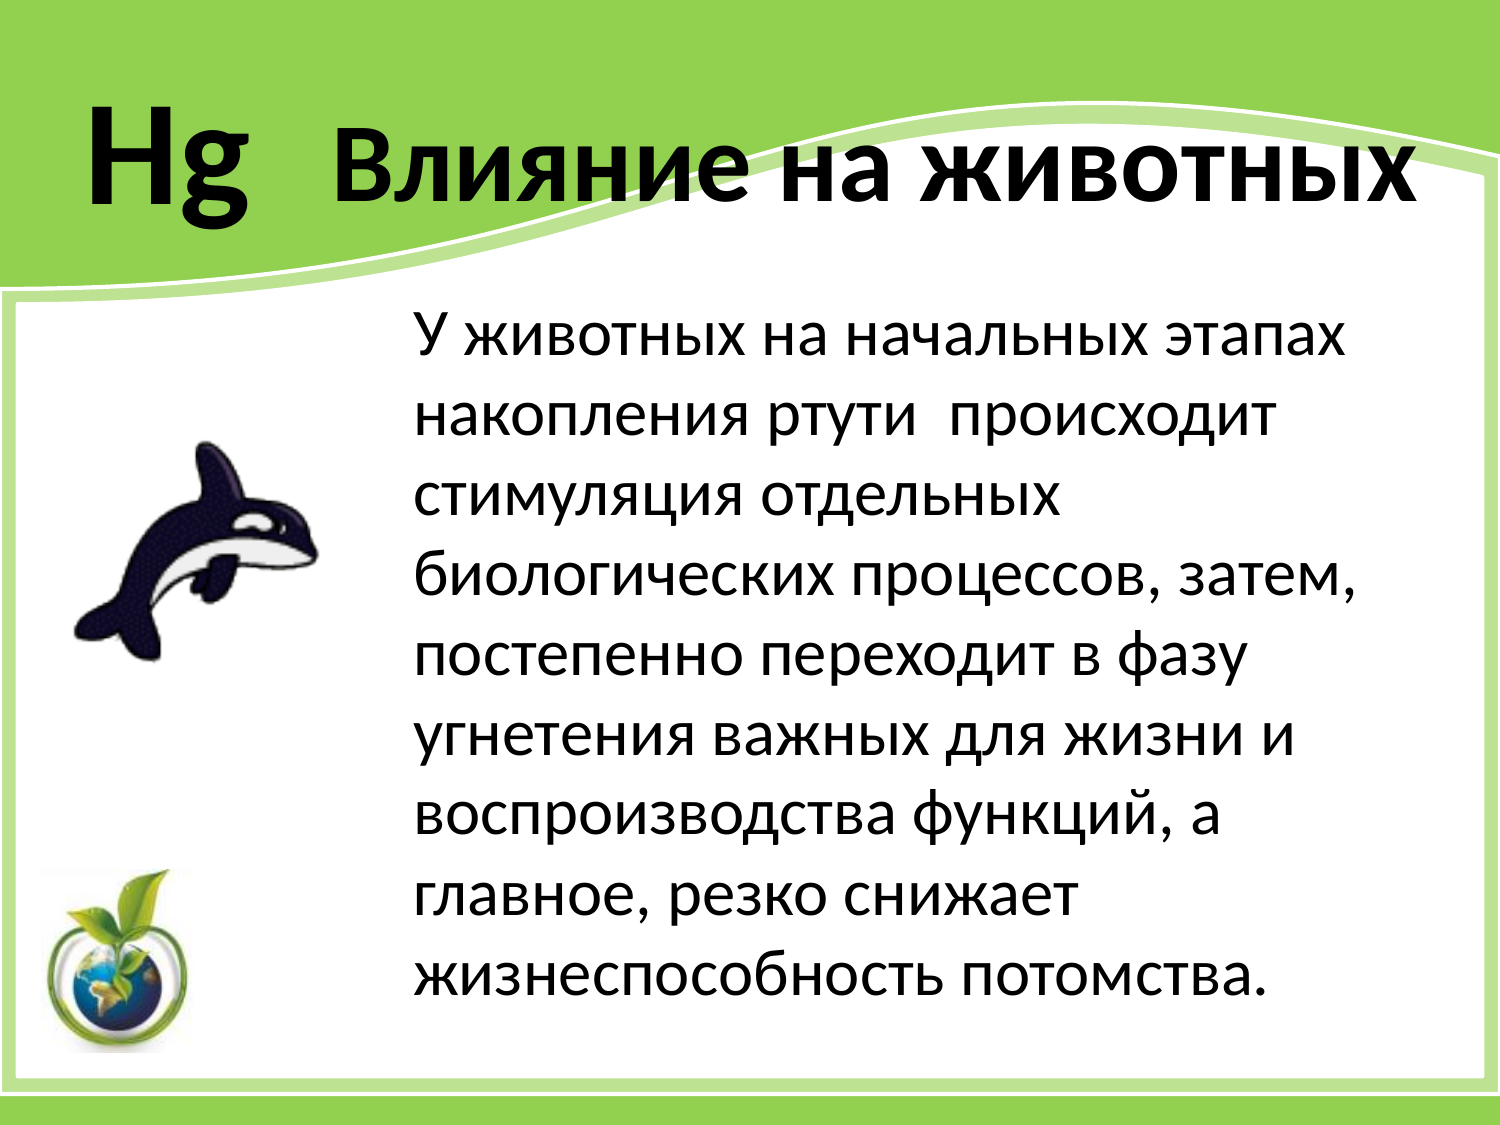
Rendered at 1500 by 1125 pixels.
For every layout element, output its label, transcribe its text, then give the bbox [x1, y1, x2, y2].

text_box У животных на начальных этапах накопления ртути происходит стимуляция отдельных биологических процессов, затем, постепенно переходит в фазу угнетения важных для жизни и воспроизводства функций, а главное, резко снижает жизнеспособность потомства. [398, 281, 1430, 1016]
picture [41, 869, 195, 1053]
text_box Влияние на животных [364, 81, 1477, 232]
text_box Hg [70, 46, 364, 242]
picture [34, 433, 341, 688]
